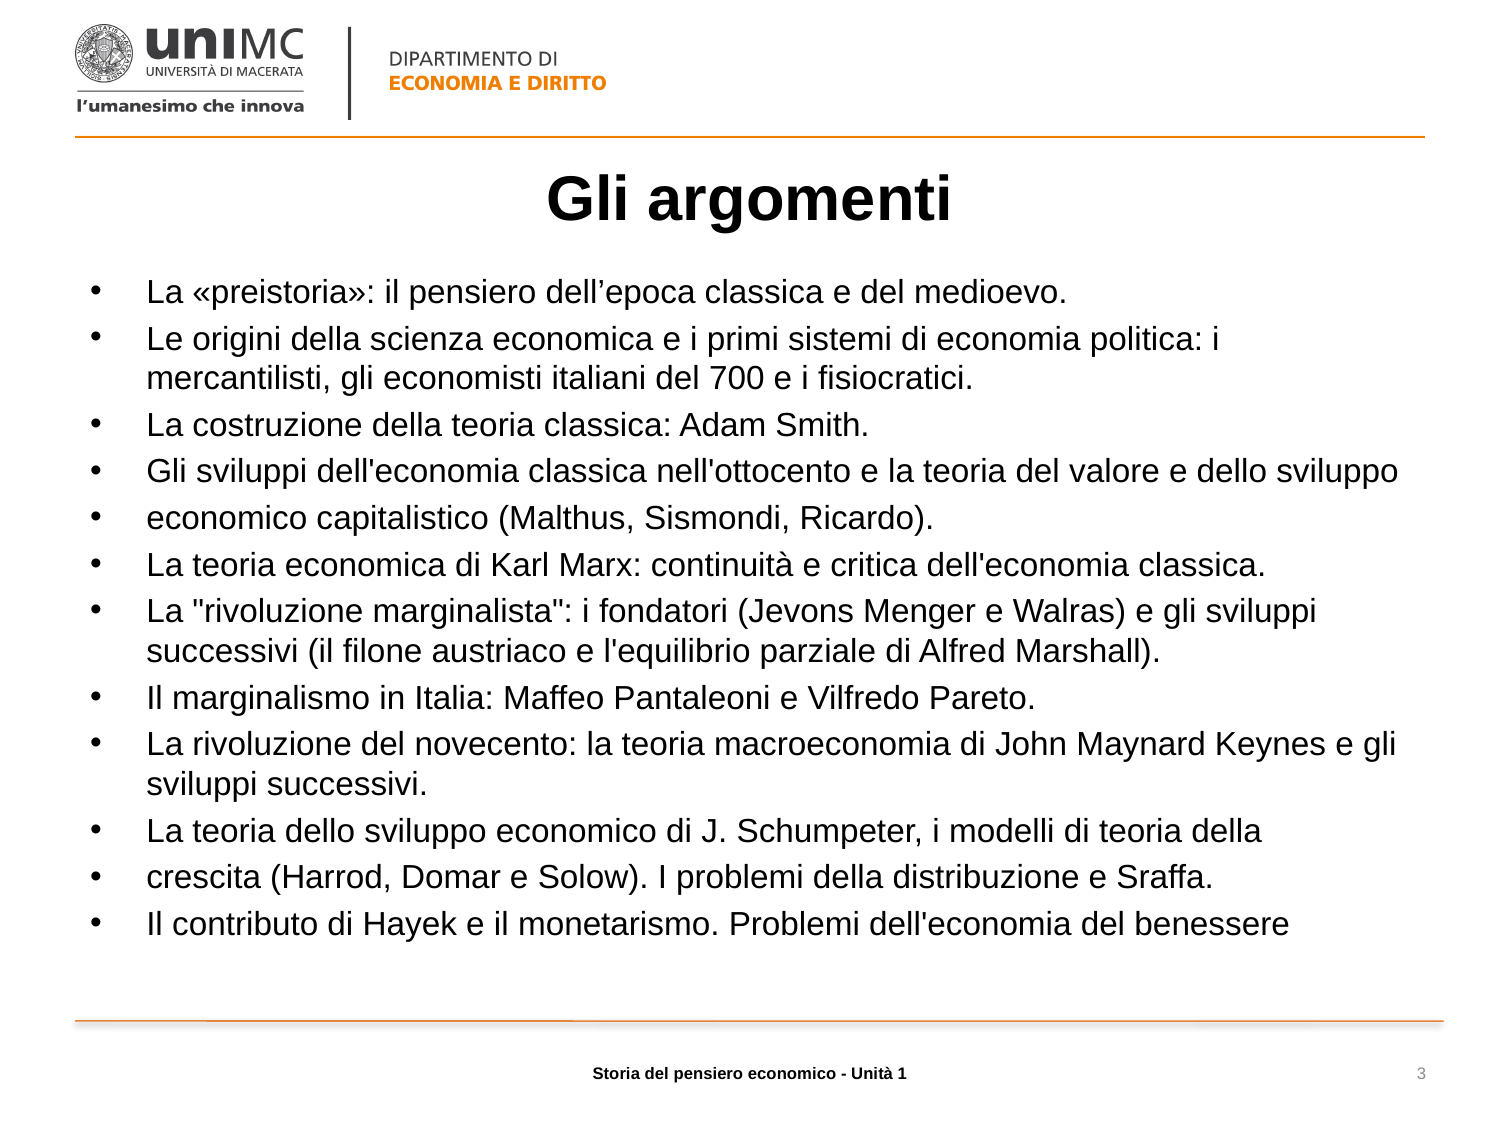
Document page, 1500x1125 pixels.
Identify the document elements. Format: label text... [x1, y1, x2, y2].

list La «preistoria»: il pensiero dell’epoca classica e del medioevo. Le origini della scienza economica e i primi sistemi di economia politica: i mercantilisti, gli economisti italiani del 700 e i fisiocratici. La costruzione della teoria classica: Adam Smith. Gli sviluppi dell'economia classica nell'ottocento e la teoria del valore e dello sviluppo economico capitalistico (Malthus, Sismondi, Ricardo). La teoria economica di Karl Marx: continuità e critica dell'economia classica. La "rivoluzione marginalista": i fondatori (Jevons Menger e Walras) e gli sviluppi successivi (il filone austriaco e l'equilibrio parziale di Alfred Marshall). Il marginalismo in Italia: Maffeo Pantaleoni e Vilfredo Pareto. La rivoluzione del novecento: la teoria macroeconomia di John Maynard Keynes e gli sviluppi successivi. La teoria dello sviluppo economico di J. Schumpeter, i modelli di teoria della crescita (Harrod, Domar e Solow). I problemi della distribuzione e Sraffa. Il contributo di Hayek e il monetarismo. Problemi dell'economia del benessere [75, 262, 1425, 1005]
slide_number 3 [1091, 1042, 1442, 1103]
footer Storia del pensiero economico - Unità 1 [512, 1042, 988, 1103]
title Gli argomenti [75, 149, 1425, 241]
picture [75, 24, 1425, 138]
